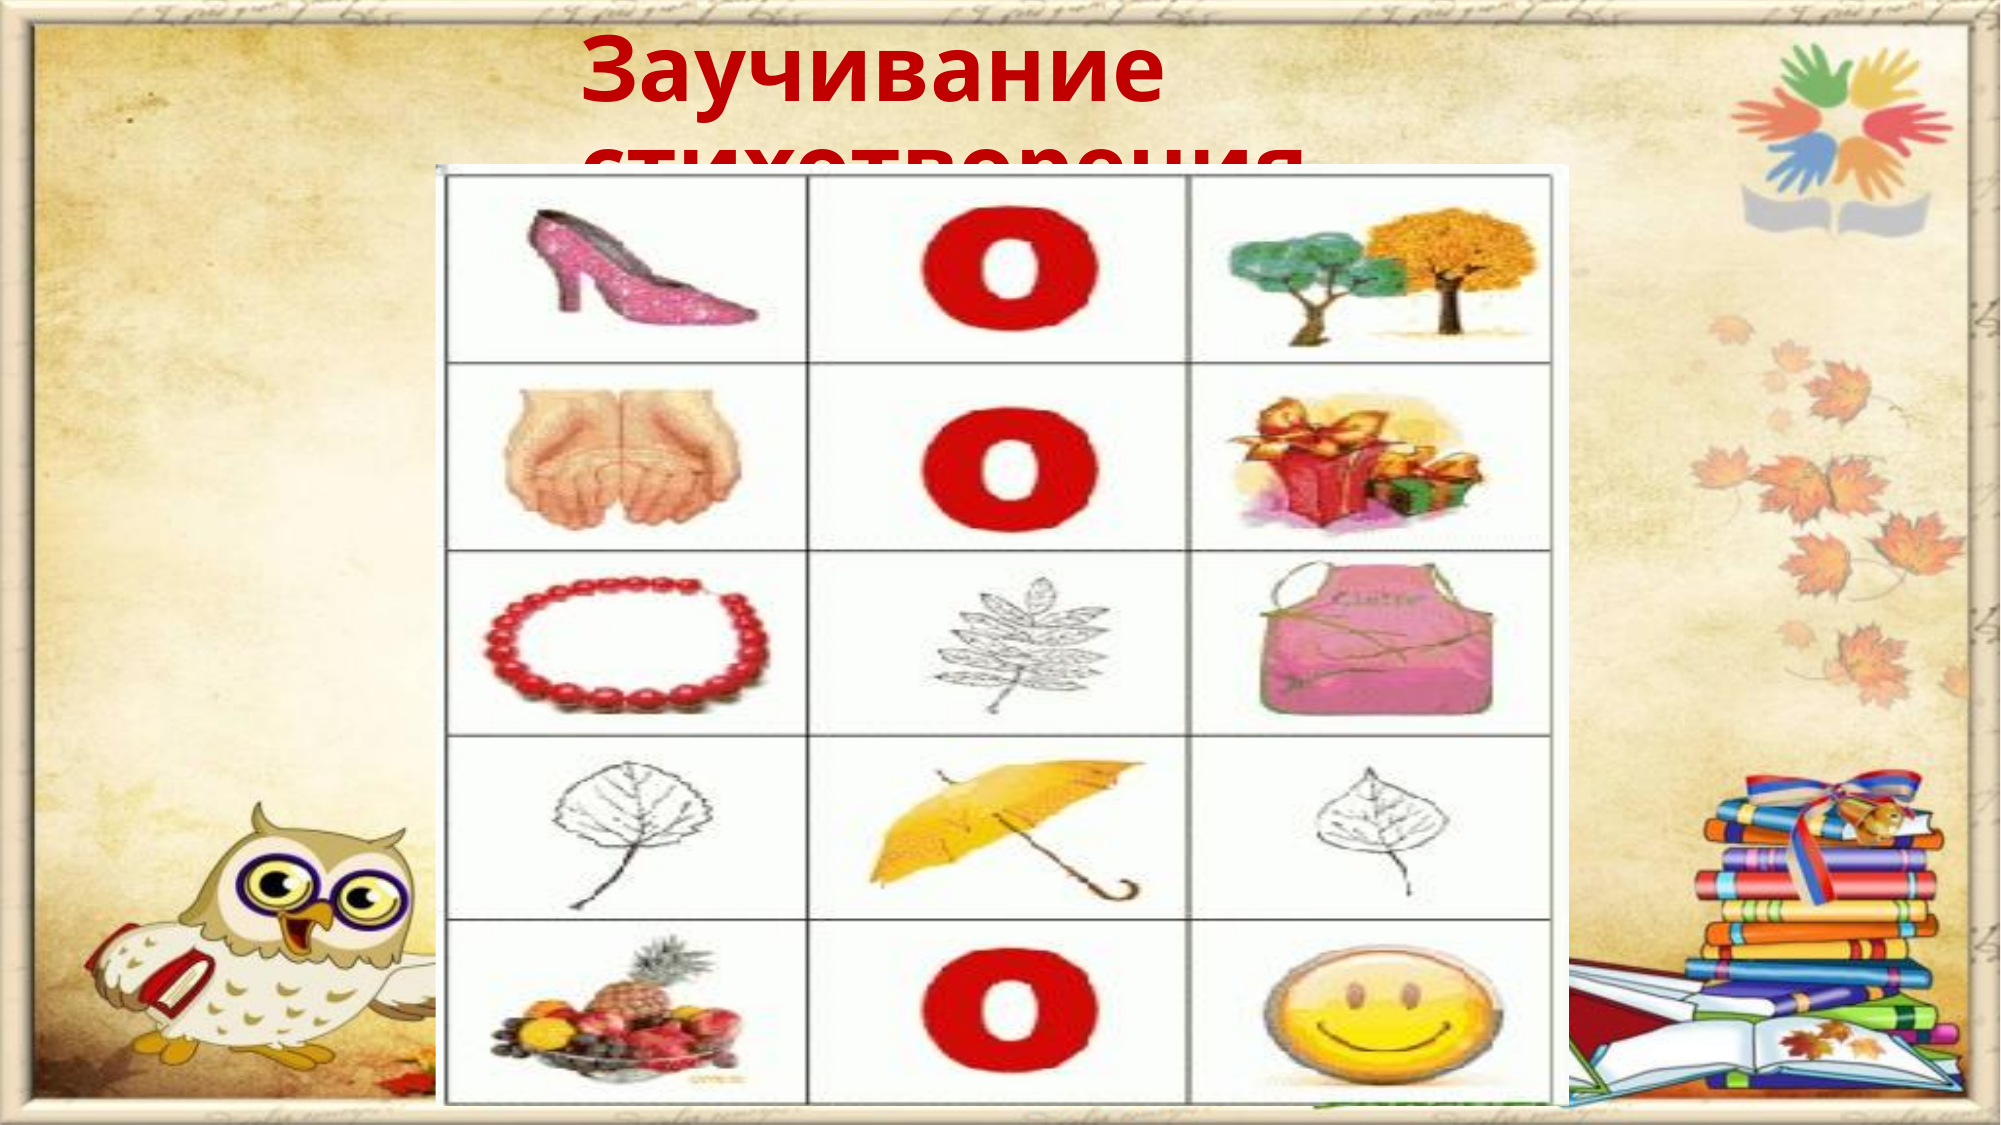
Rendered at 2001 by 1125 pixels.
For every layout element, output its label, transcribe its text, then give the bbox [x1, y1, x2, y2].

title Заучивание стихотворения [564, 59, 1863, 184]
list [435, 164, 1570, 1106]
picture [0, 0, 2001, 1125]
